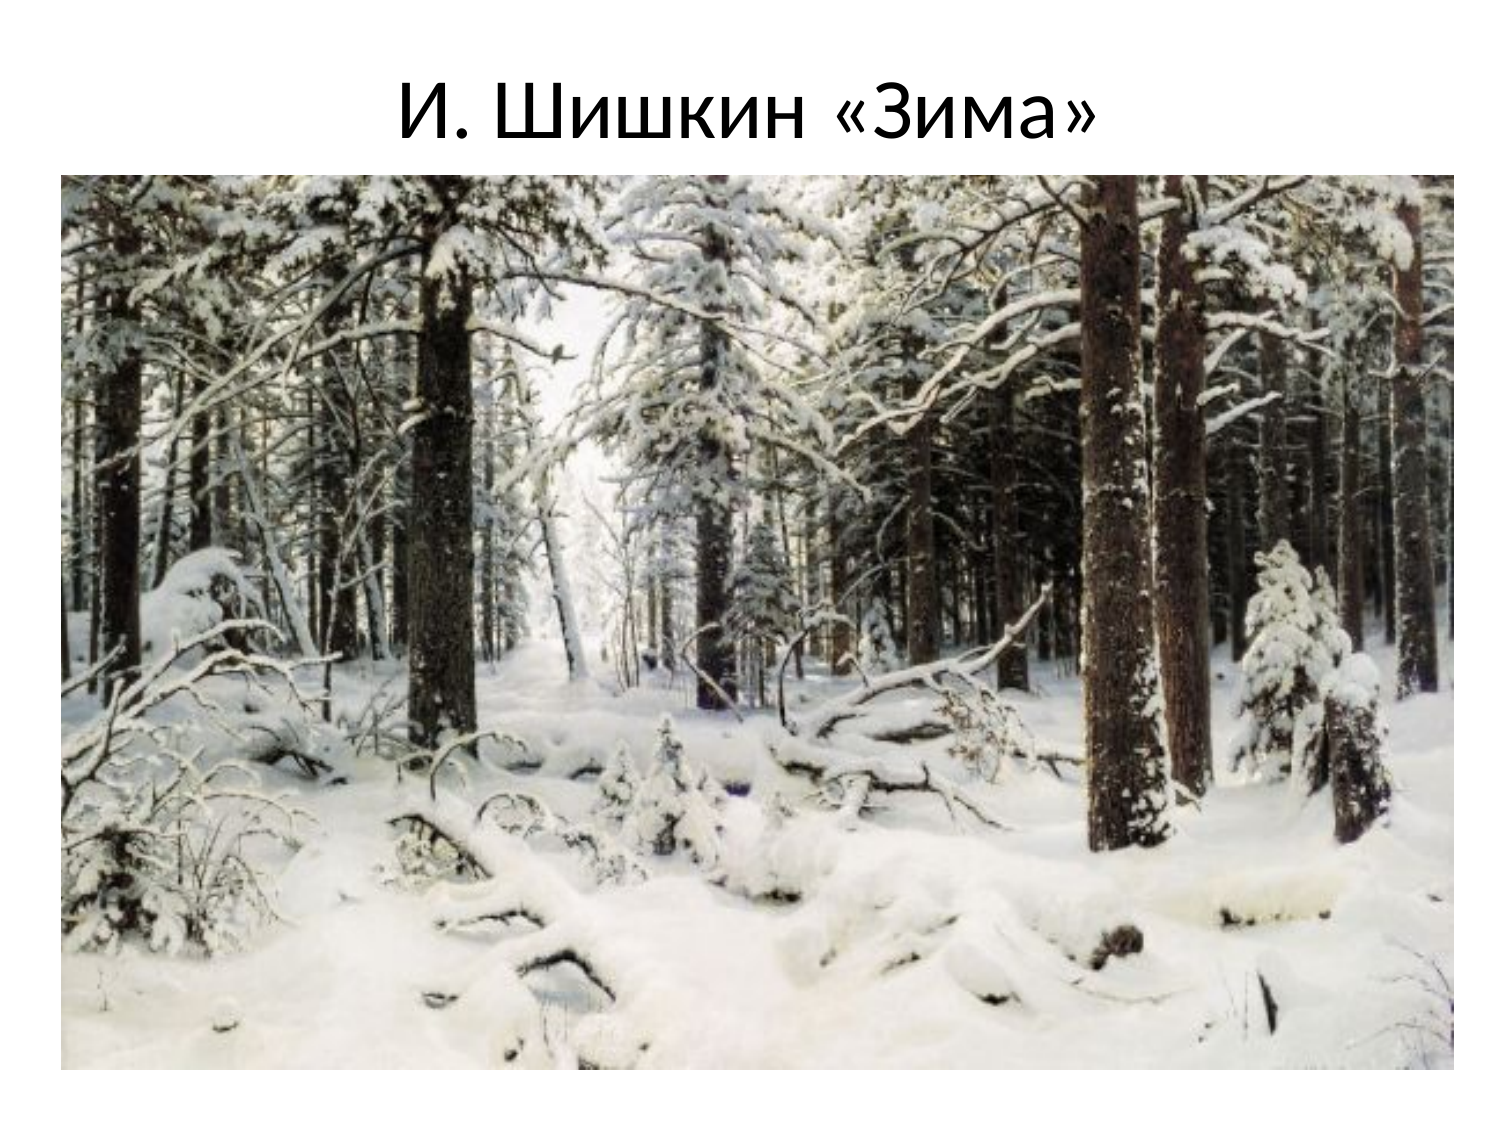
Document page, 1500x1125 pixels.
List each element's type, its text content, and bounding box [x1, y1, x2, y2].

title И. Шишкин «Зима» [75, 45, 1425, 164]
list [61, 175, 1454, 1070]
